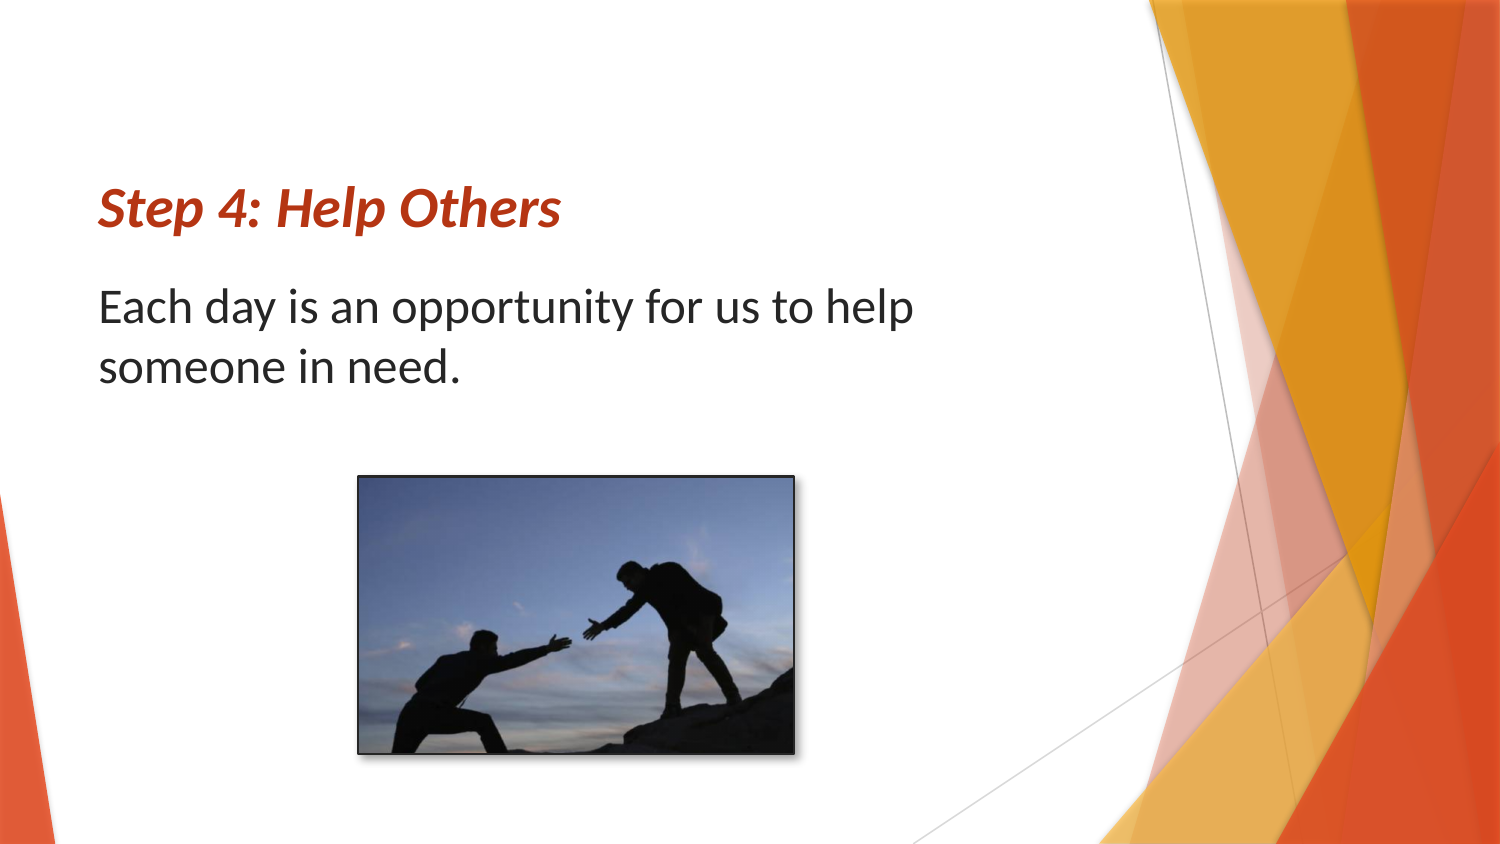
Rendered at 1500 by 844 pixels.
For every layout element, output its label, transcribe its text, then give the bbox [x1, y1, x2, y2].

picture [358, 477, 794, 754]
list Each day is an opportunity for us to help someone in need. [83, 265, 1069, 434]
title Step 4: Help Others [83, 161, 1141, 249]
